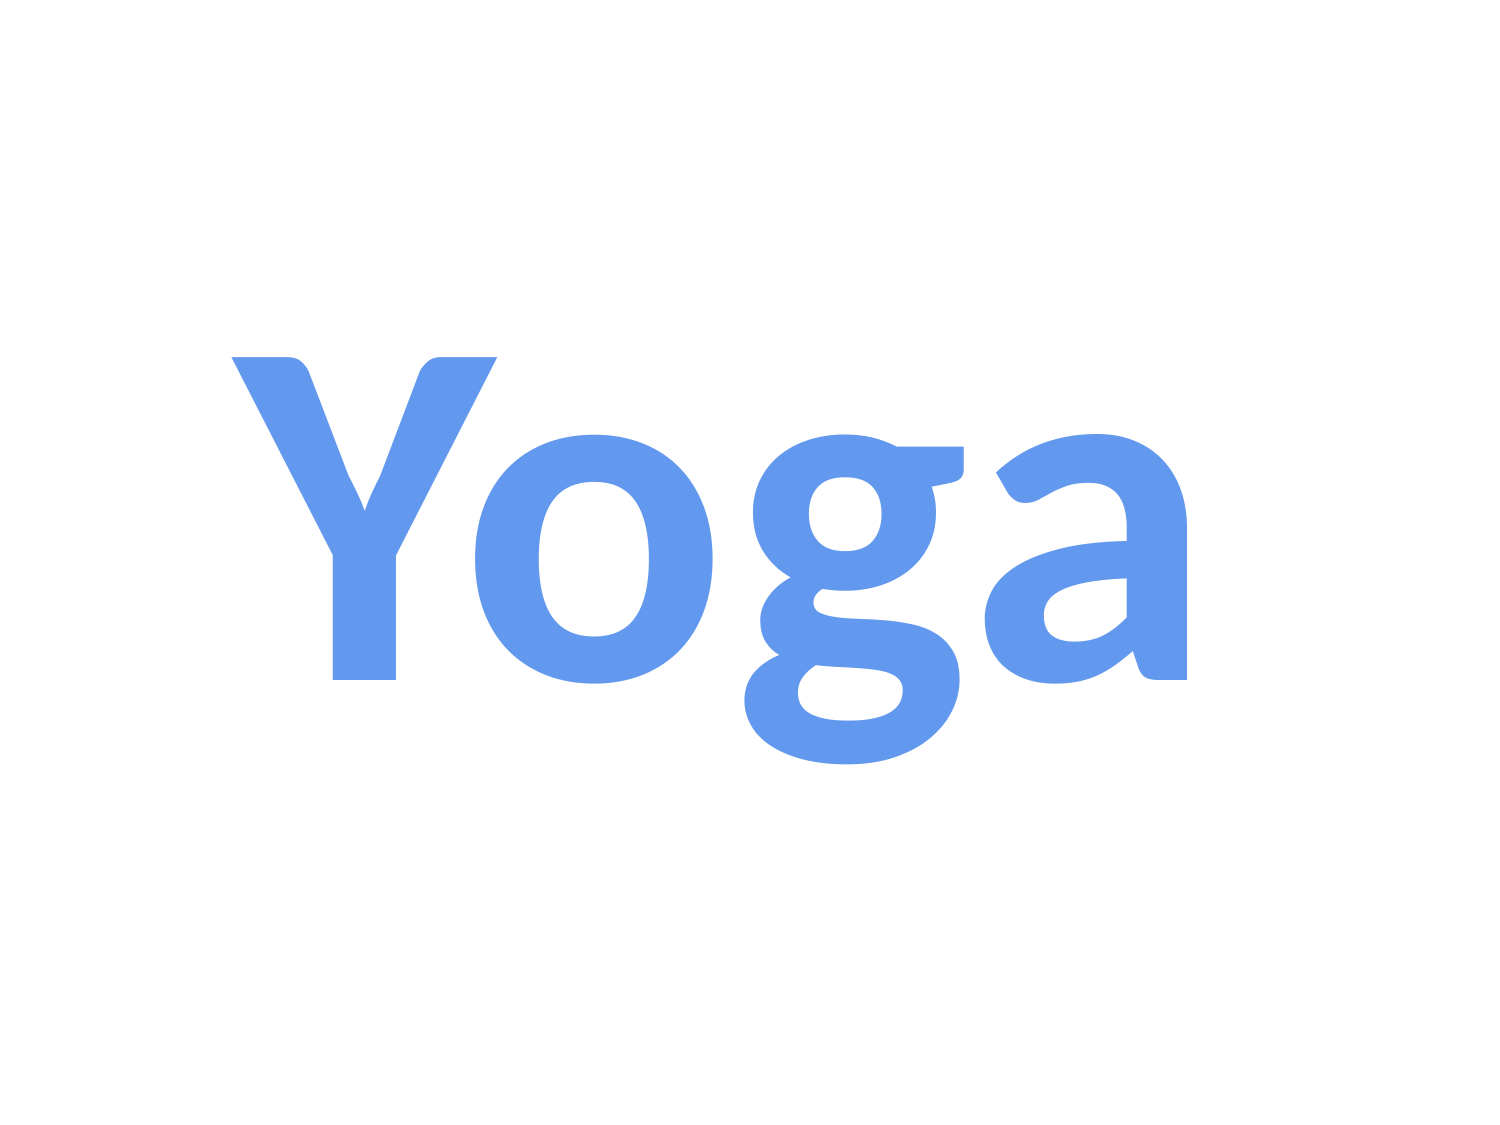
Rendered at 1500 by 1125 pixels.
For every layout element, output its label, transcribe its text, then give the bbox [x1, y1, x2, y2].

text_box Yoga [220, 174, 1229, 788]
